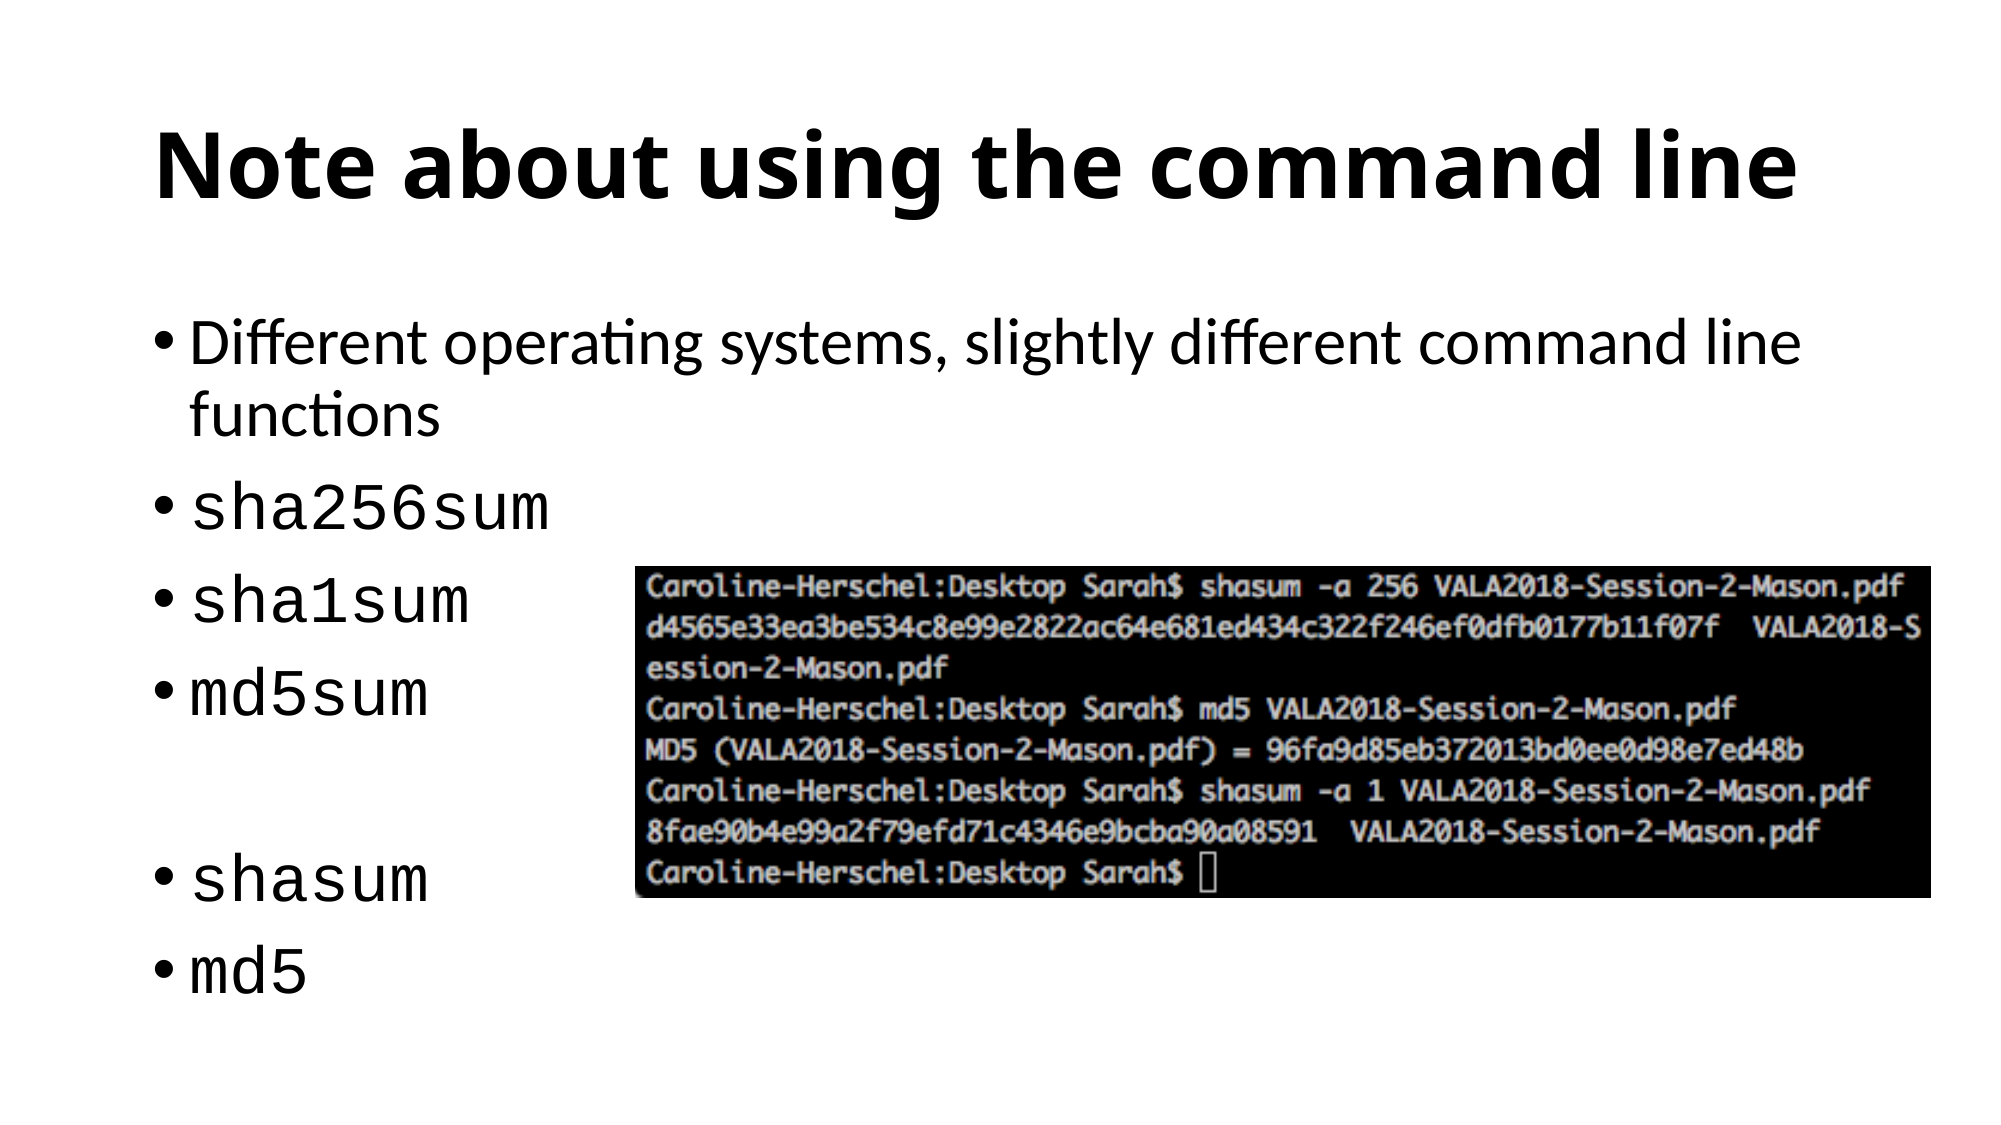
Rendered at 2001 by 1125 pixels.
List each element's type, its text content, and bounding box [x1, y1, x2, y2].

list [635, 566, 1931, 898]
title Note about using the command line [137, 59, 1863, 278]
list Different operating systems, slightly different command line functions sha256sum sha1sum md5sum shasum md5 [137, 299, 1863, 1053]
